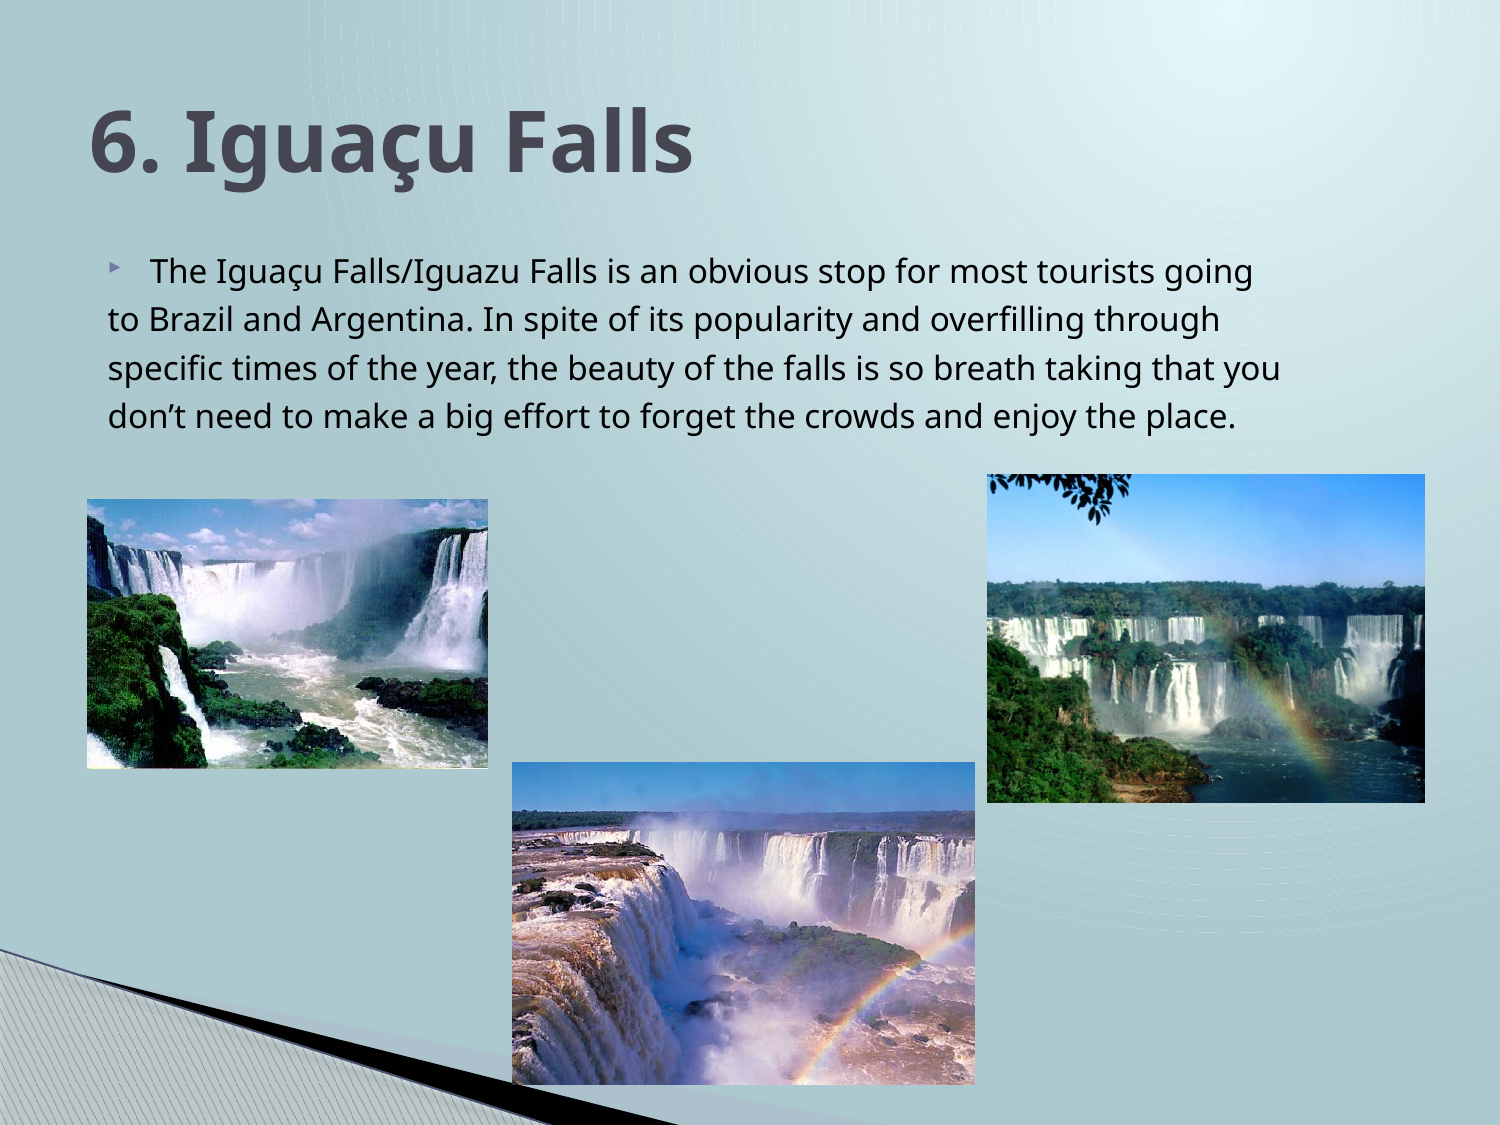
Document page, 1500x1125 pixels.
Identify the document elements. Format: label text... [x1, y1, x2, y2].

list The Iguaçu Falls/Iguazu Falls is an obvious stop for most tourists going to Brazil and Argentina. In spite of its popularity and overfilling through specific times of the year, the beauty of the falls is so breath taking that you don’t need to make a big effort to forget the crowds and enjoy the place. [75, 243, 1425, 986]
title 6. Iguaçu Falls [75, 45, 1425, 233]
picture [87, 499, 488, 769]
picture [512, 762, 976, 1085]
picture [987, 474, 1426, 804]
